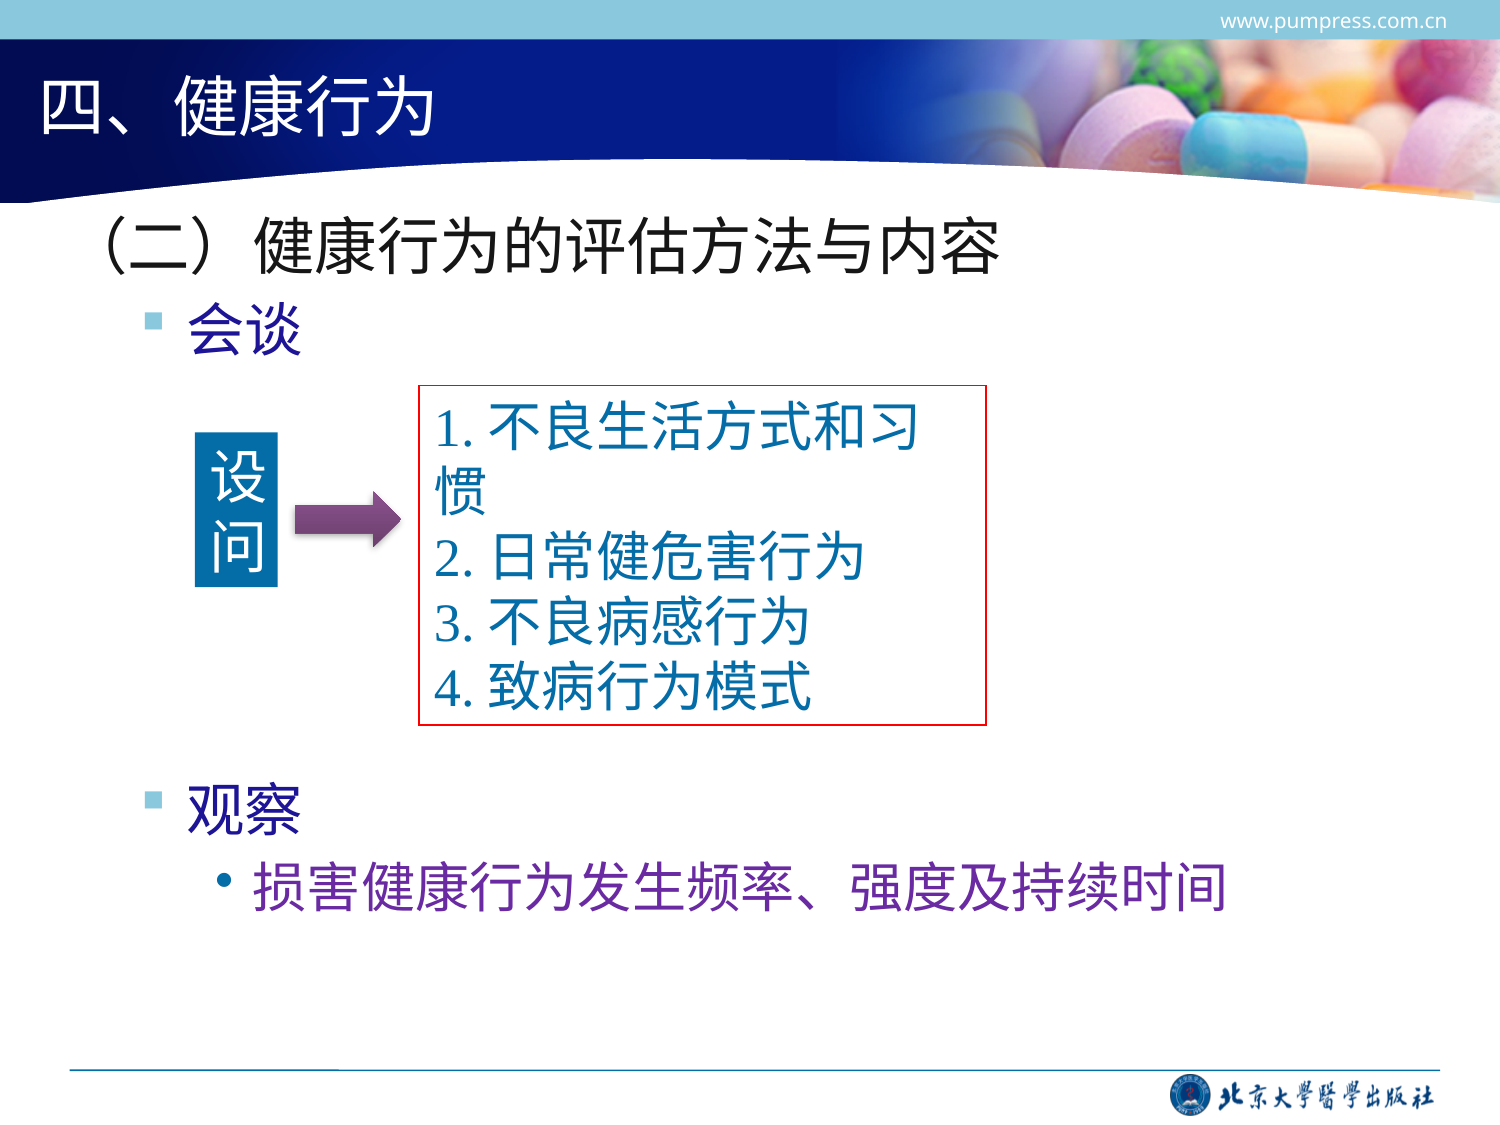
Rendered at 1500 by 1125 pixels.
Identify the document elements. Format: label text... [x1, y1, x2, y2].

title 四、健康行为 [23, 58, 1349, 152]
text_box 1.不良生活方式和习惯 2.日常健危害行为 3.不良病感行为 4.致病行为模式 [419, 385, 987, 725]
slide_number www.pumpress.com.cn [1024, 0, 1463, 38]
text_box 设 问 [194, 432, 278, 588]
picture [0, 40, 1500, 203]
picture [1170, 1074, 1436, 1118]
list （二）健康行为的评估方法与内容 会谈 观察 损害健康行为发生频率、强度及持续时间 [49, 198, 1463, 1026]
text_box [294, 491, 402, 548]
